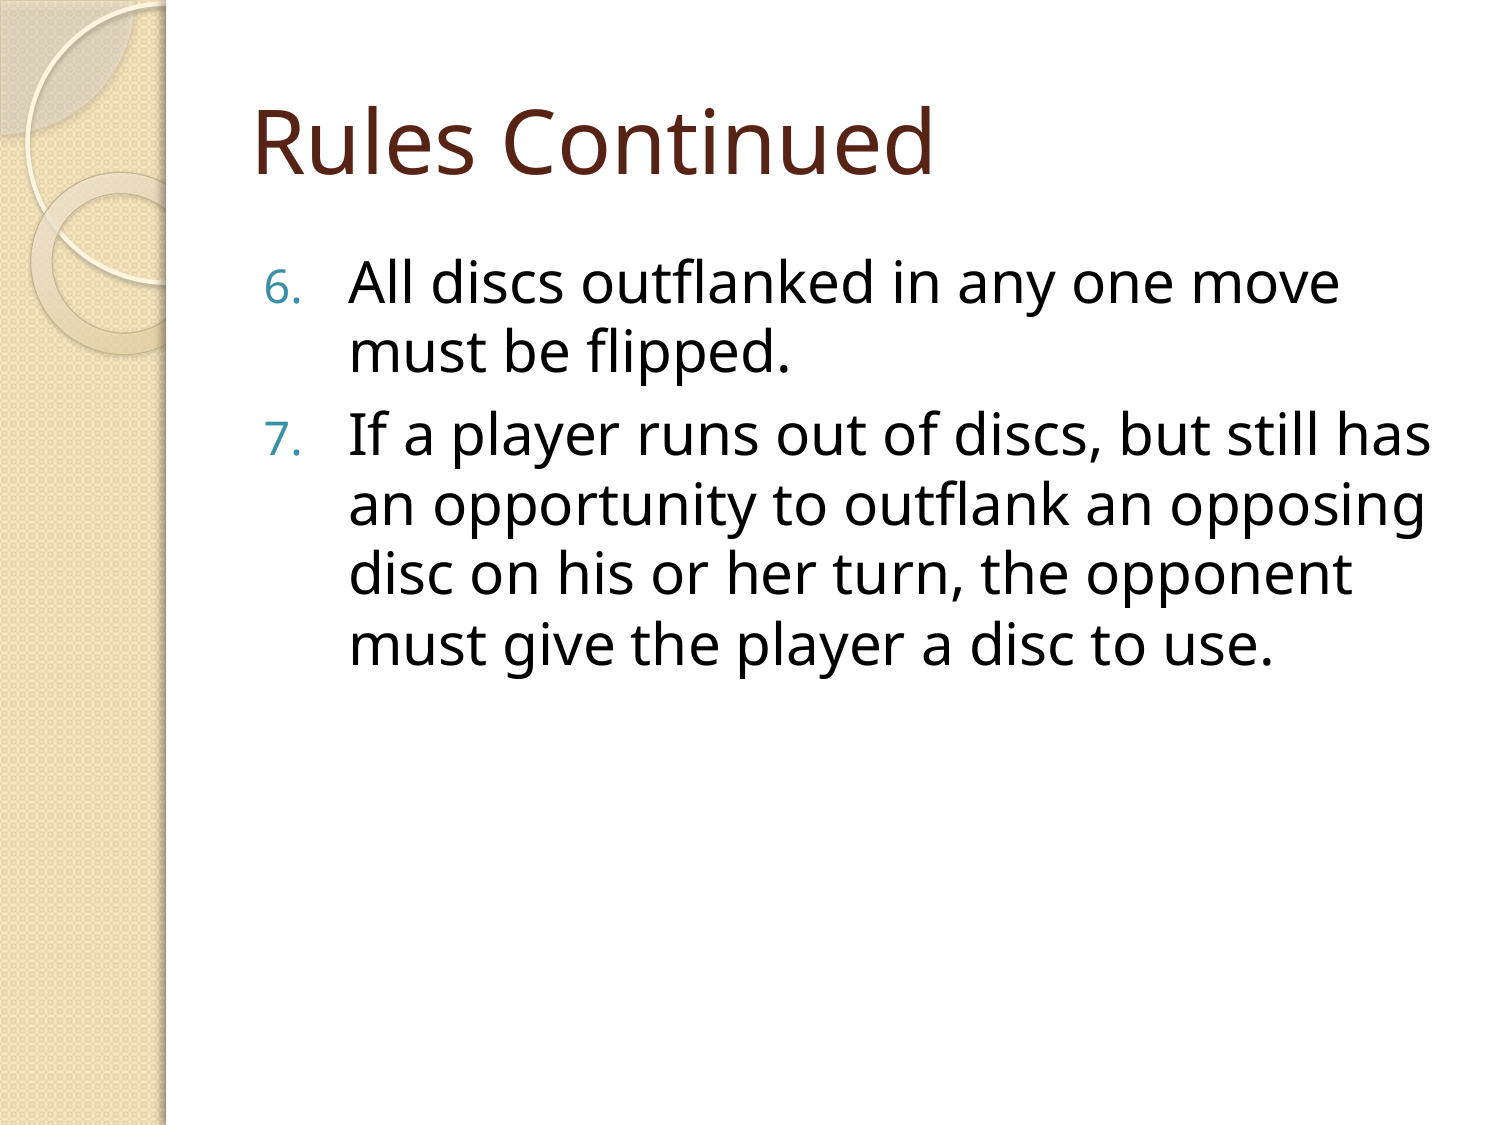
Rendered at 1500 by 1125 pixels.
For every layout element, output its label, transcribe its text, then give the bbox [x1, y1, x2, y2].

title Rules Continued [235, 45, 1466, 233]
list All discs outflanked in any one move must be flipped. If a player runs out of discs, but still has an opportunity to outflank an opposing disc on his or her turn, the opponent must give the player a disc to use. [235, 237, 1466, 1025]
